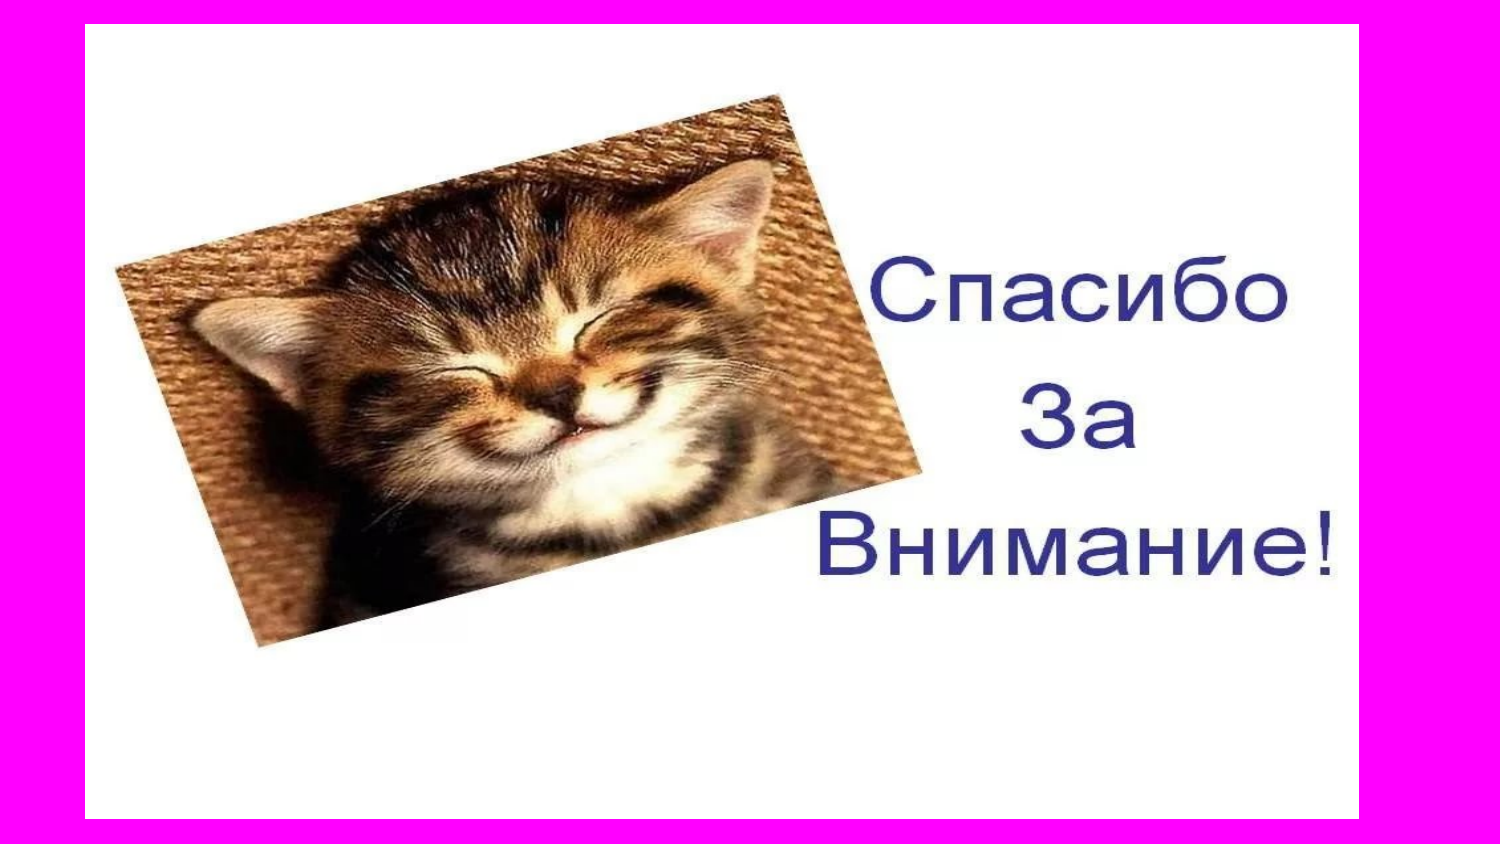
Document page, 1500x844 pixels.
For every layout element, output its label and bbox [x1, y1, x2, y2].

picture [85, 24, 1359, 819]
